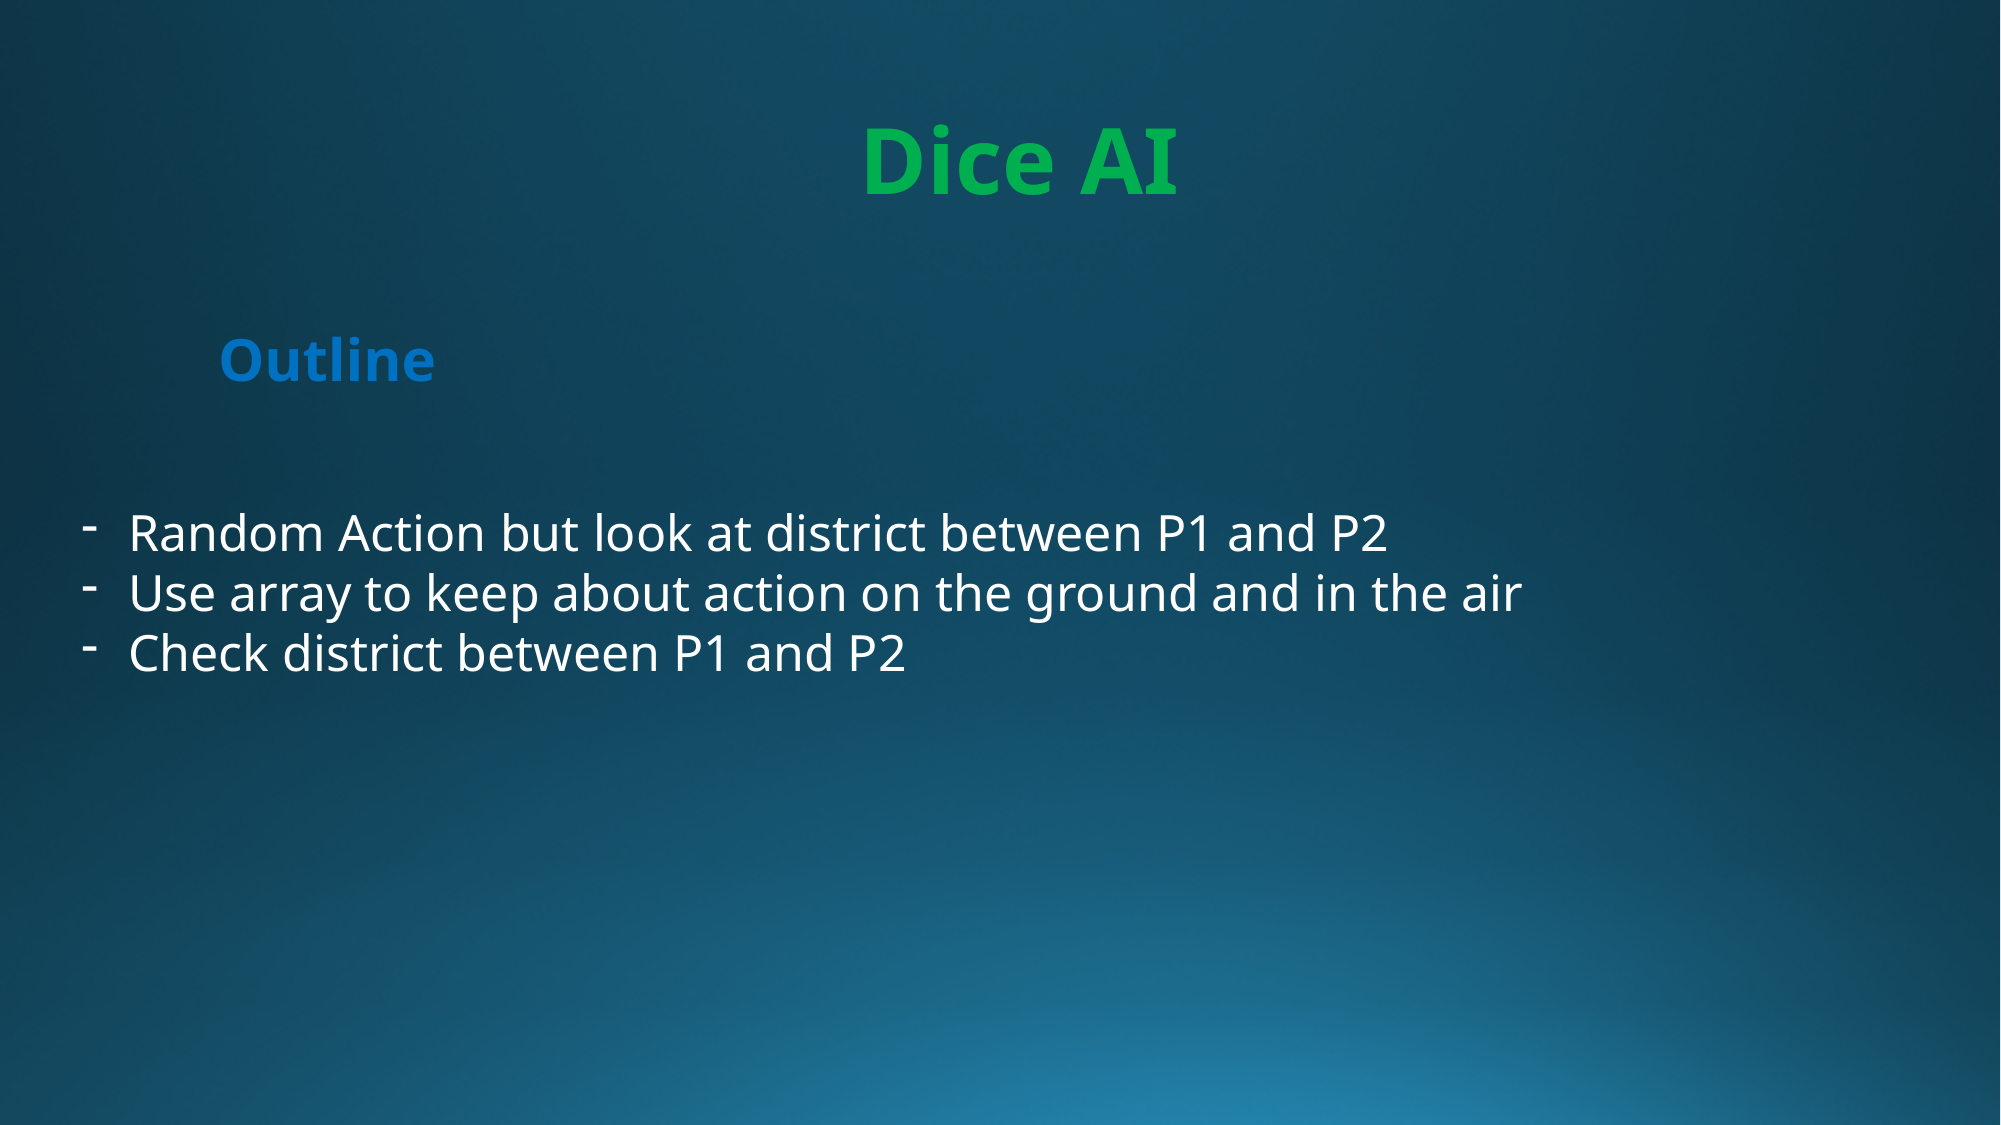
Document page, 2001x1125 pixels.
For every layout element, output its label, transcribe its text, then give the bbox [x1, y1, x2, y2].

text_box Outline [203, 315, 451, 401]
text_box Dice AI [845, 95, 1195, 221]
picture [0, 0, 2001, 1125]
text_box Random Action but look at district between P1 and P2 Use array to keep about action on the ground and in the air Check district between P1 and P2 [66, 494, 1539, 750]
